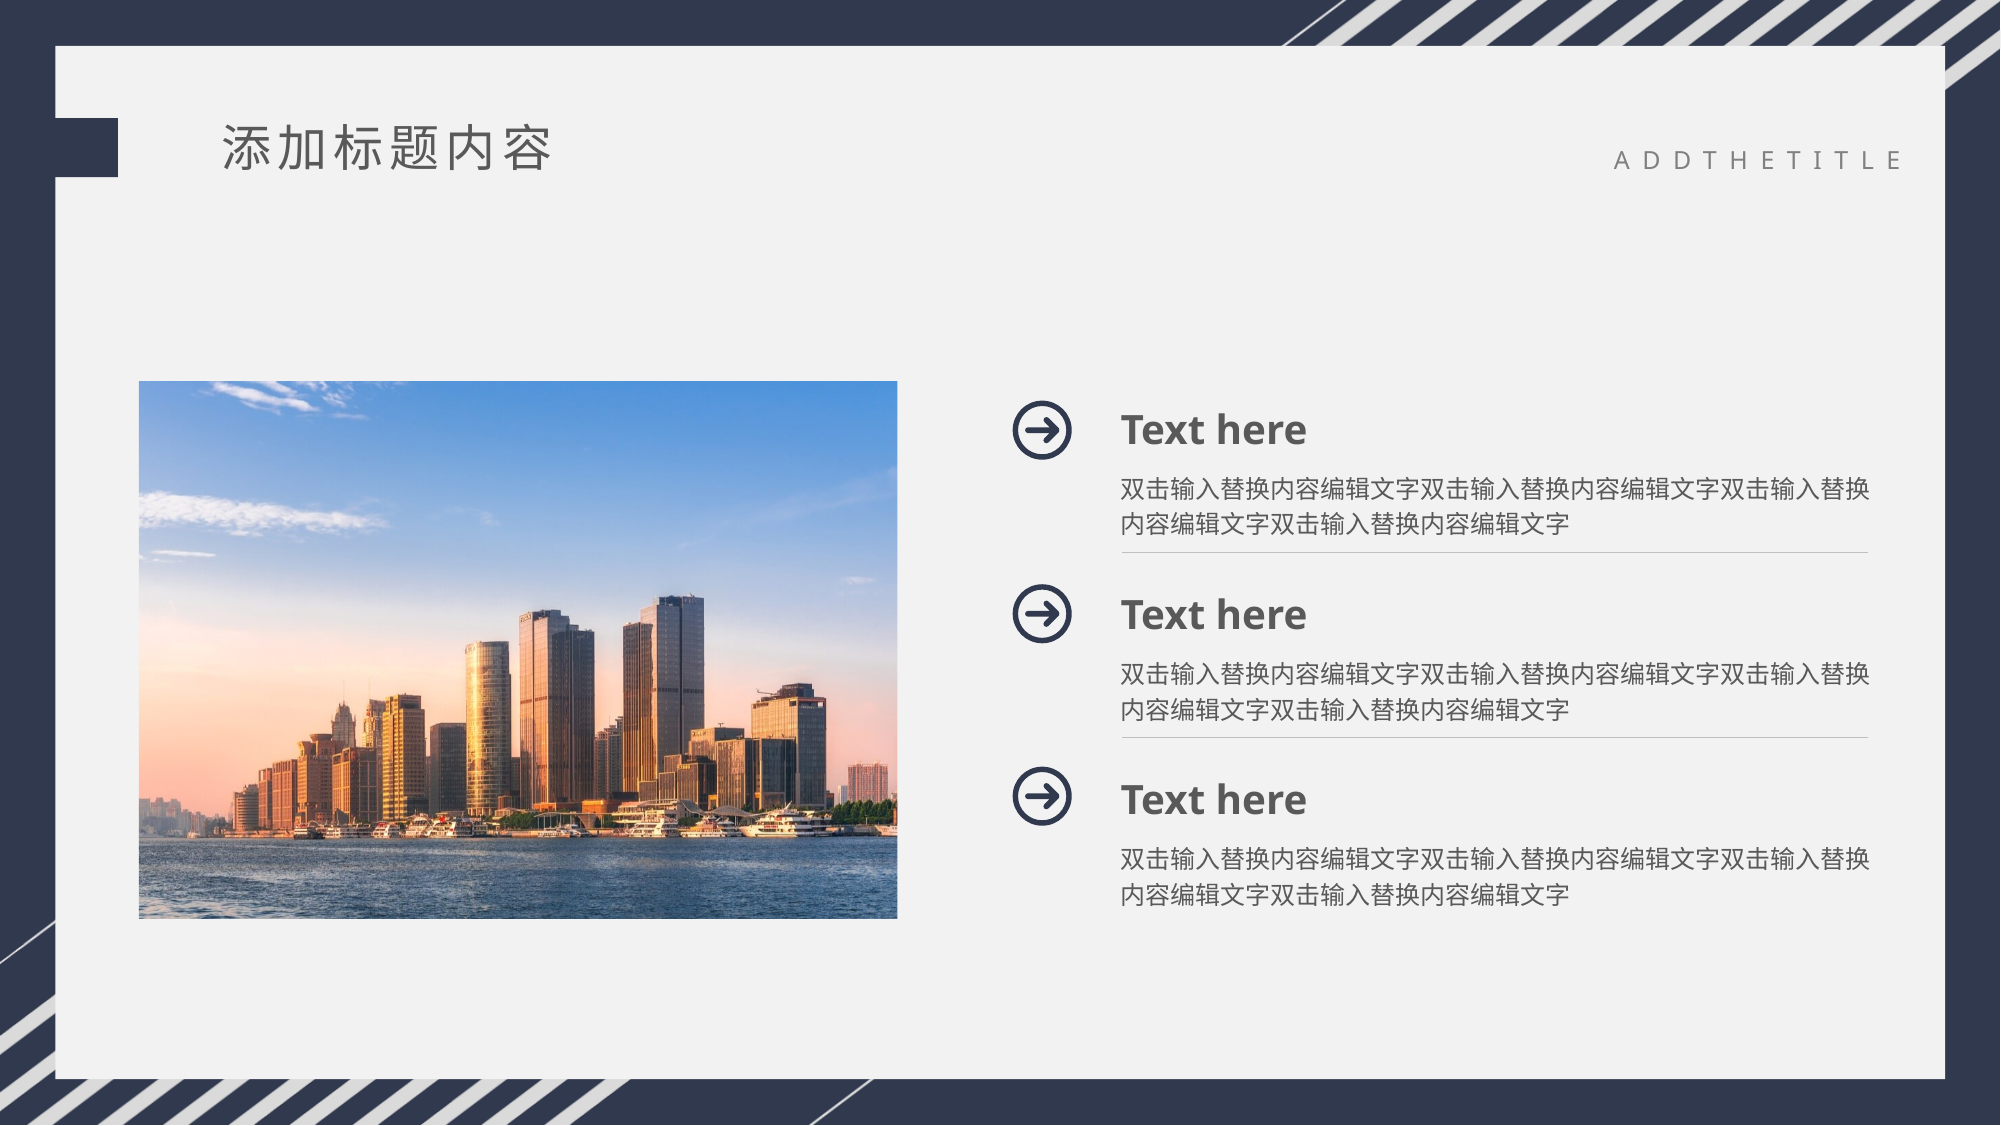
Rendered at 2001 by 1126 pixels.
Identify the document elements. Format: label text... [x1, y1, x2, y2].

text_box 添加标题内容 [206, 109, 737, 184]
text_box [1012, 395, 1903, 920]
text_box [137, 379, 899, 921]
picture [0, 0, 2001, 1125]
text_box ADDTHETITLE [1362, 137, 1916, 182]
